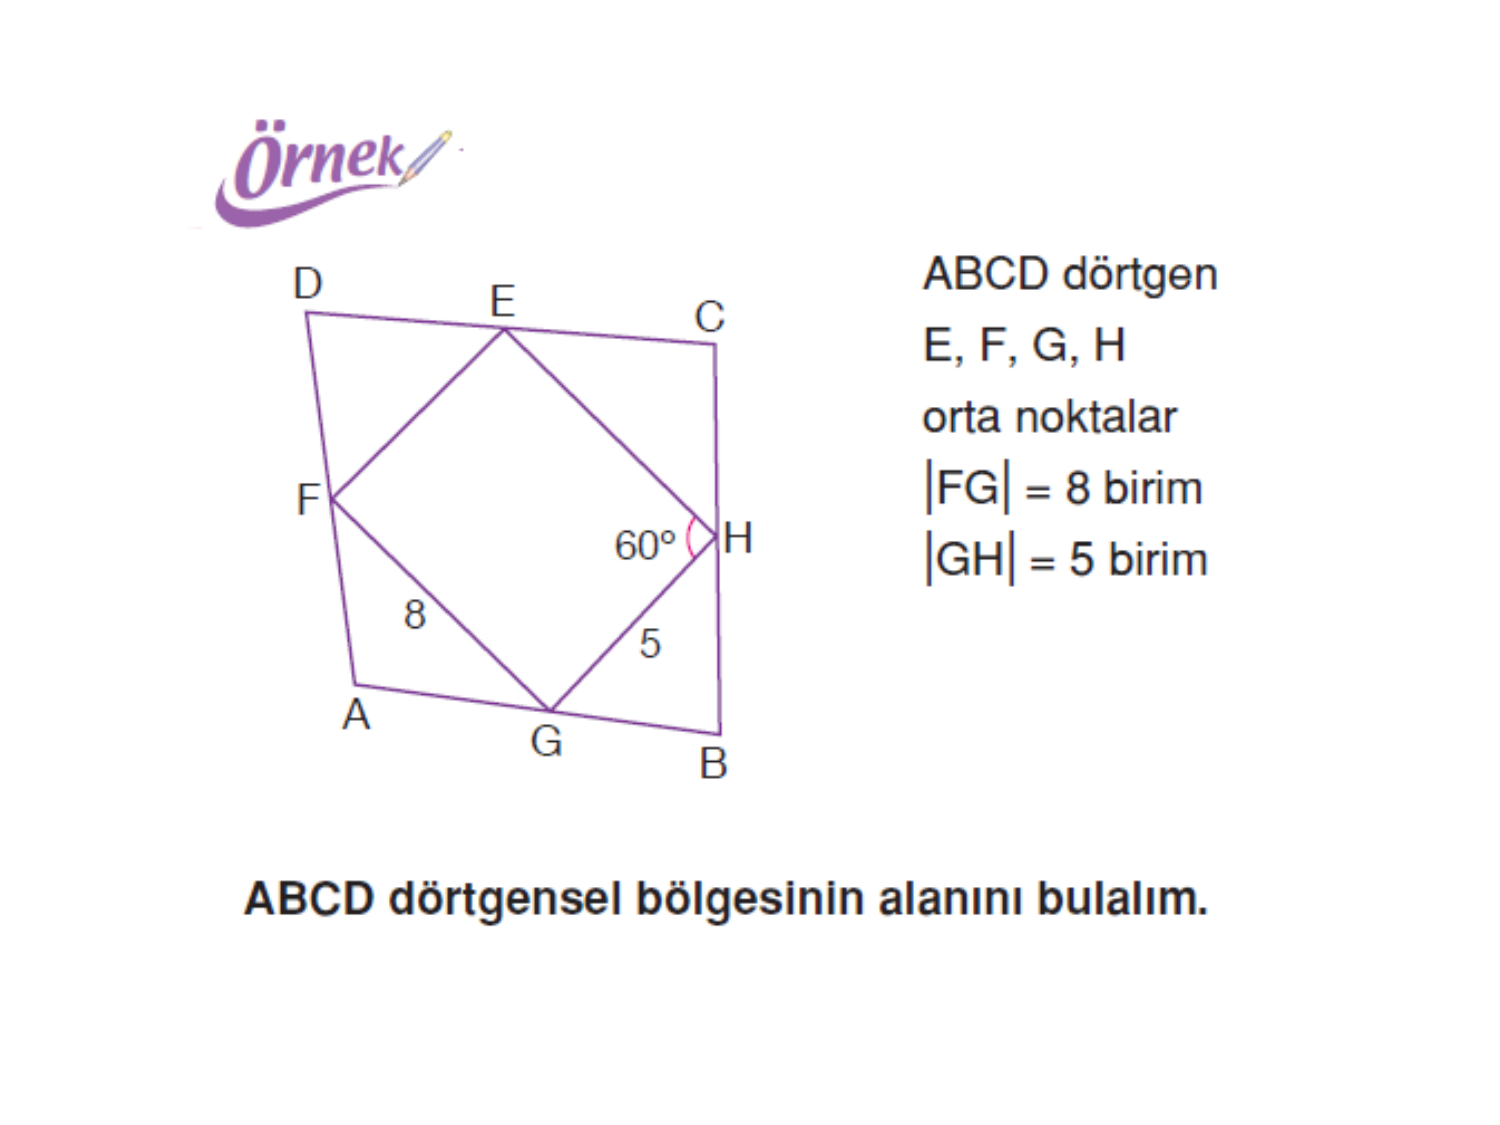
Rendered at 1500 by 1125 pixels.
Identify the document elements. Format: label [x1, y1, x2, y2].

picture [182, 89, 1275, 953]
